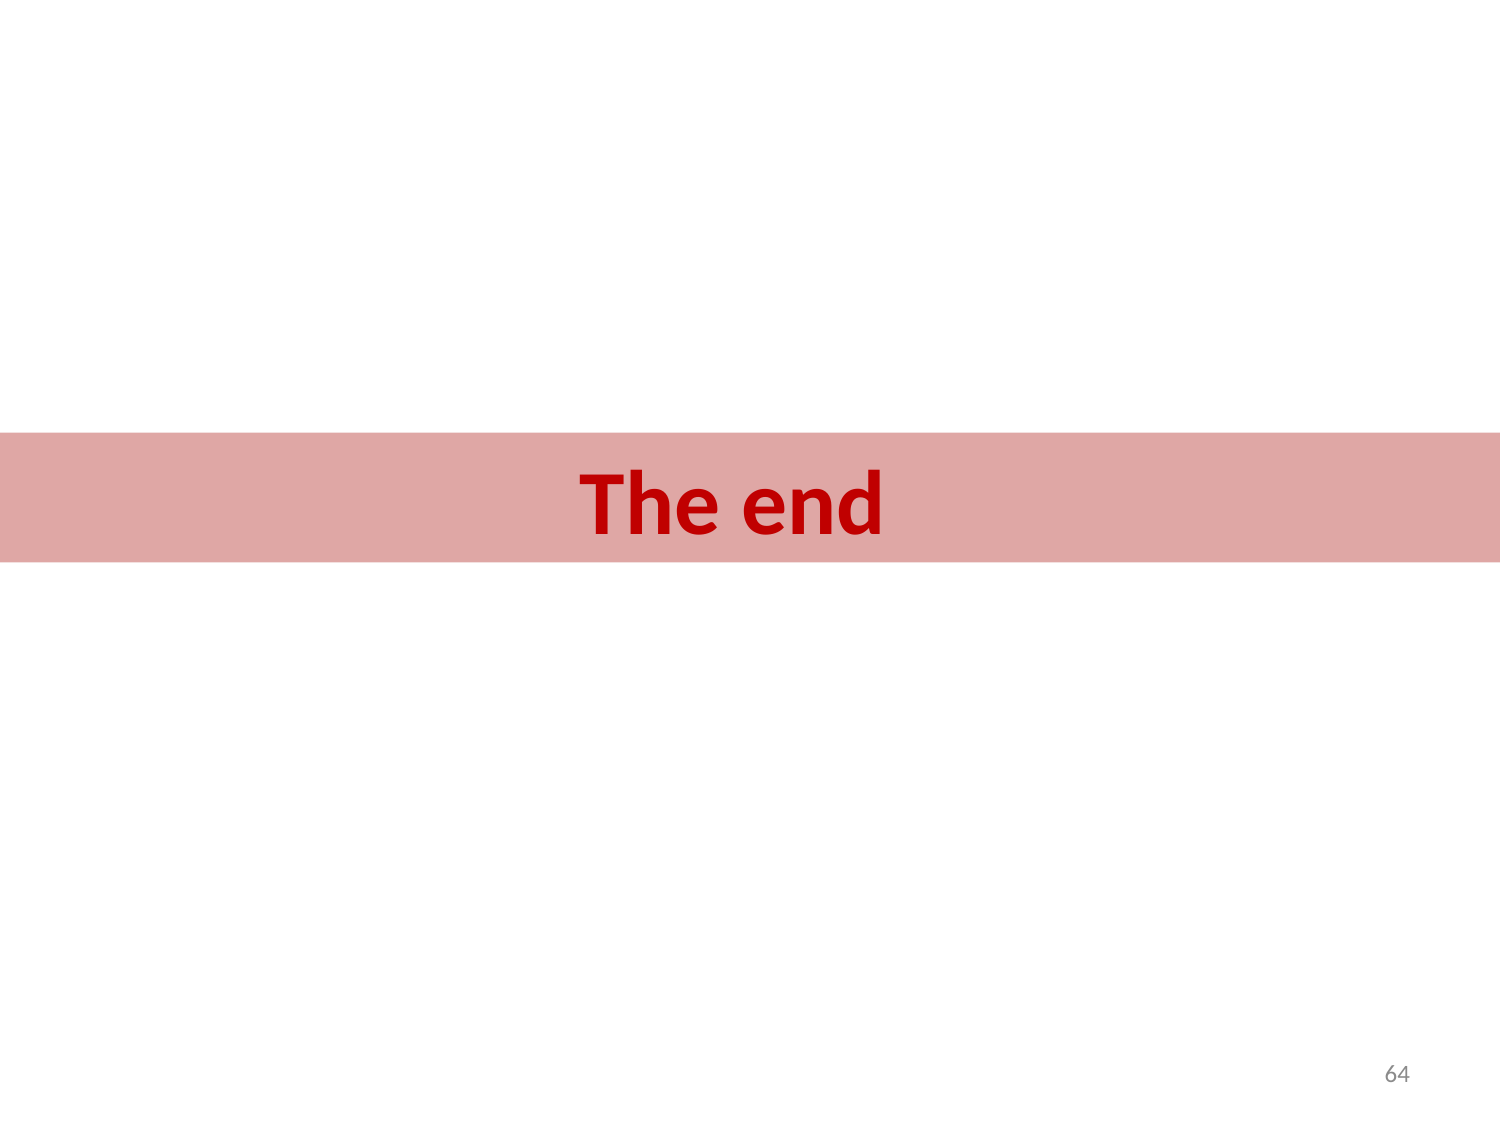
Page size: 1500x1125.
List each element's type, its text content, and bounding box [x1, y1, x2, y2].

slide_number 64 [1074, 1042, 1425, 1103]
title The end [0, 432, 1500, 563]
